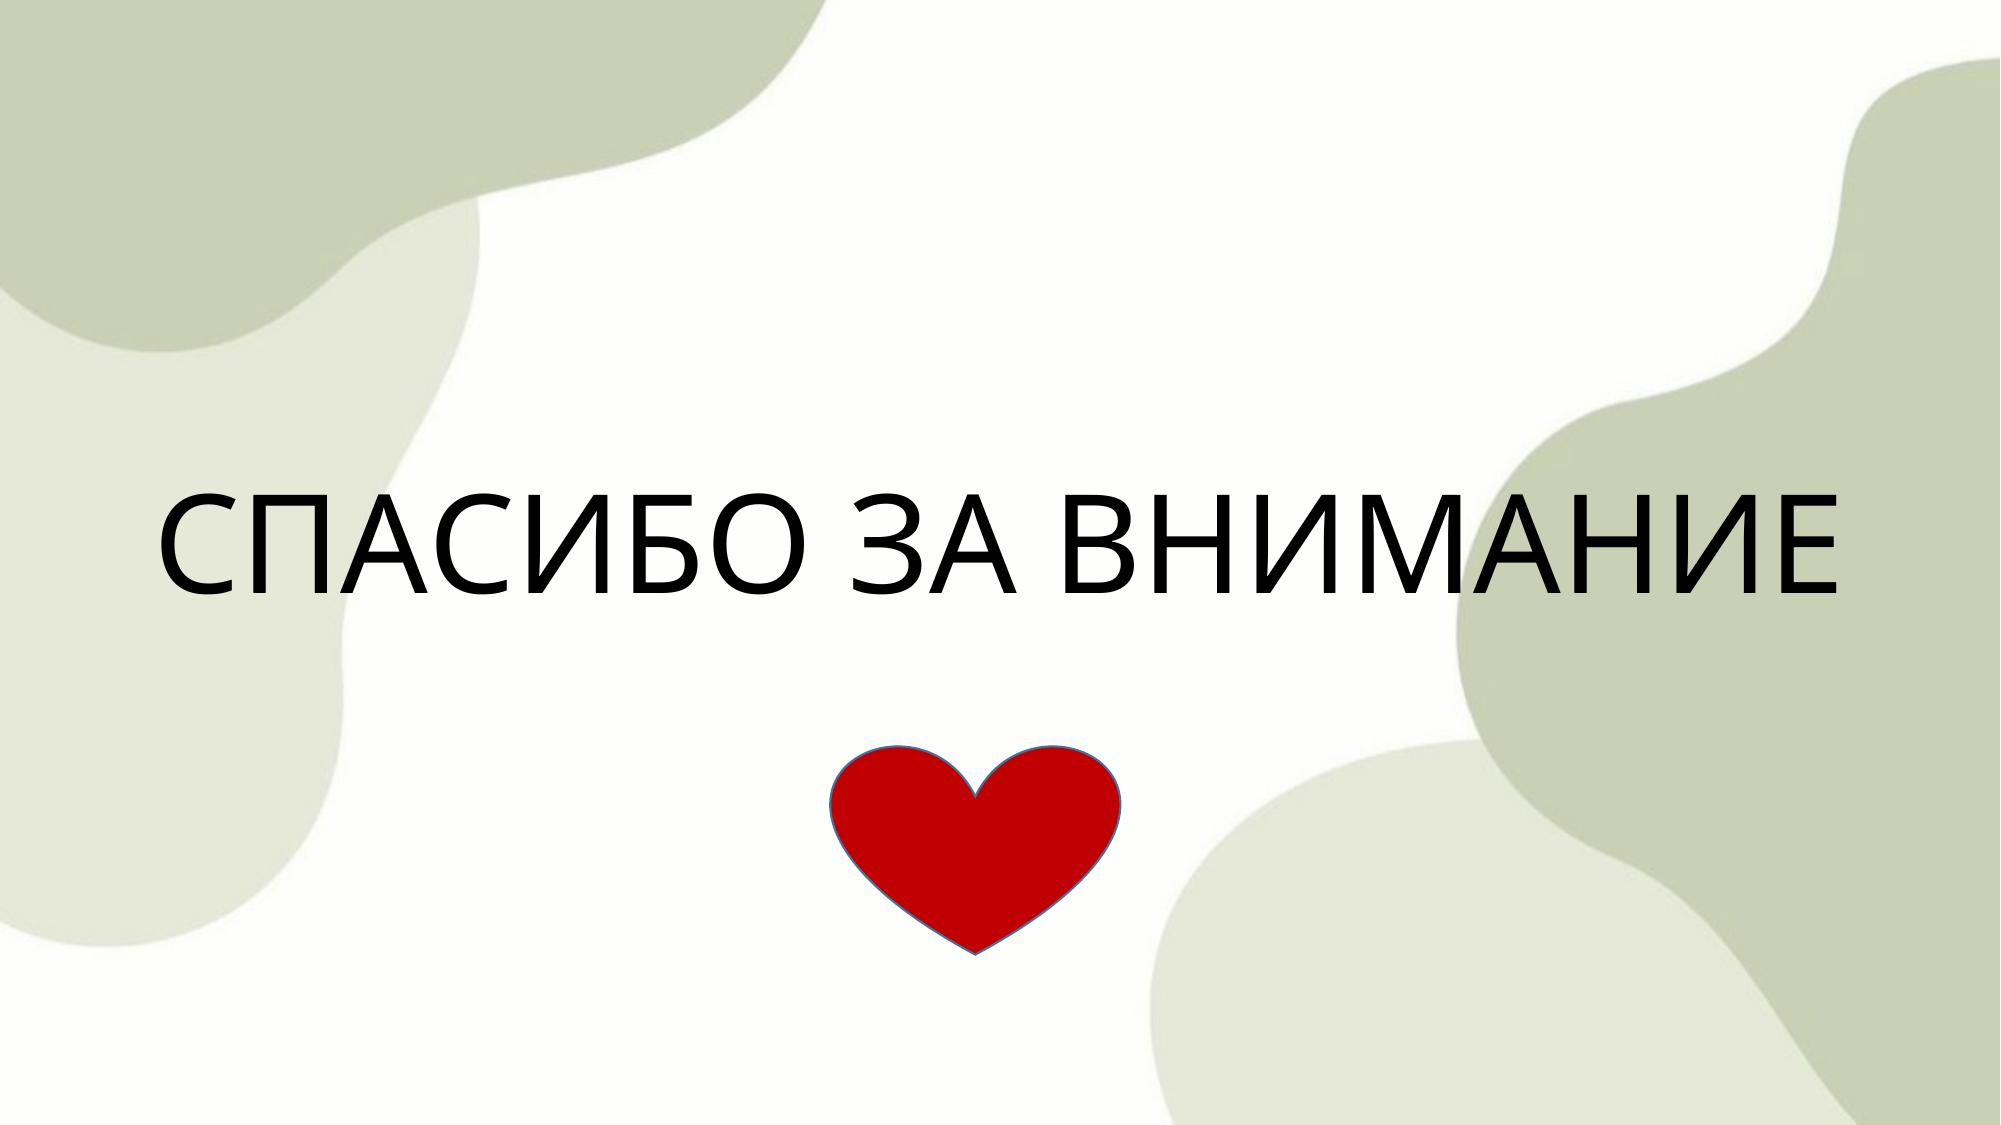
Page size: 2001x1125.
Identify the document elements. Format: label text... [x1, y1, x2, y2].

text_box [829, 745, 1122, 956]
title СПАСИБО ЗА ВНИМАНИЕ [0, 354, 2000, 744]
